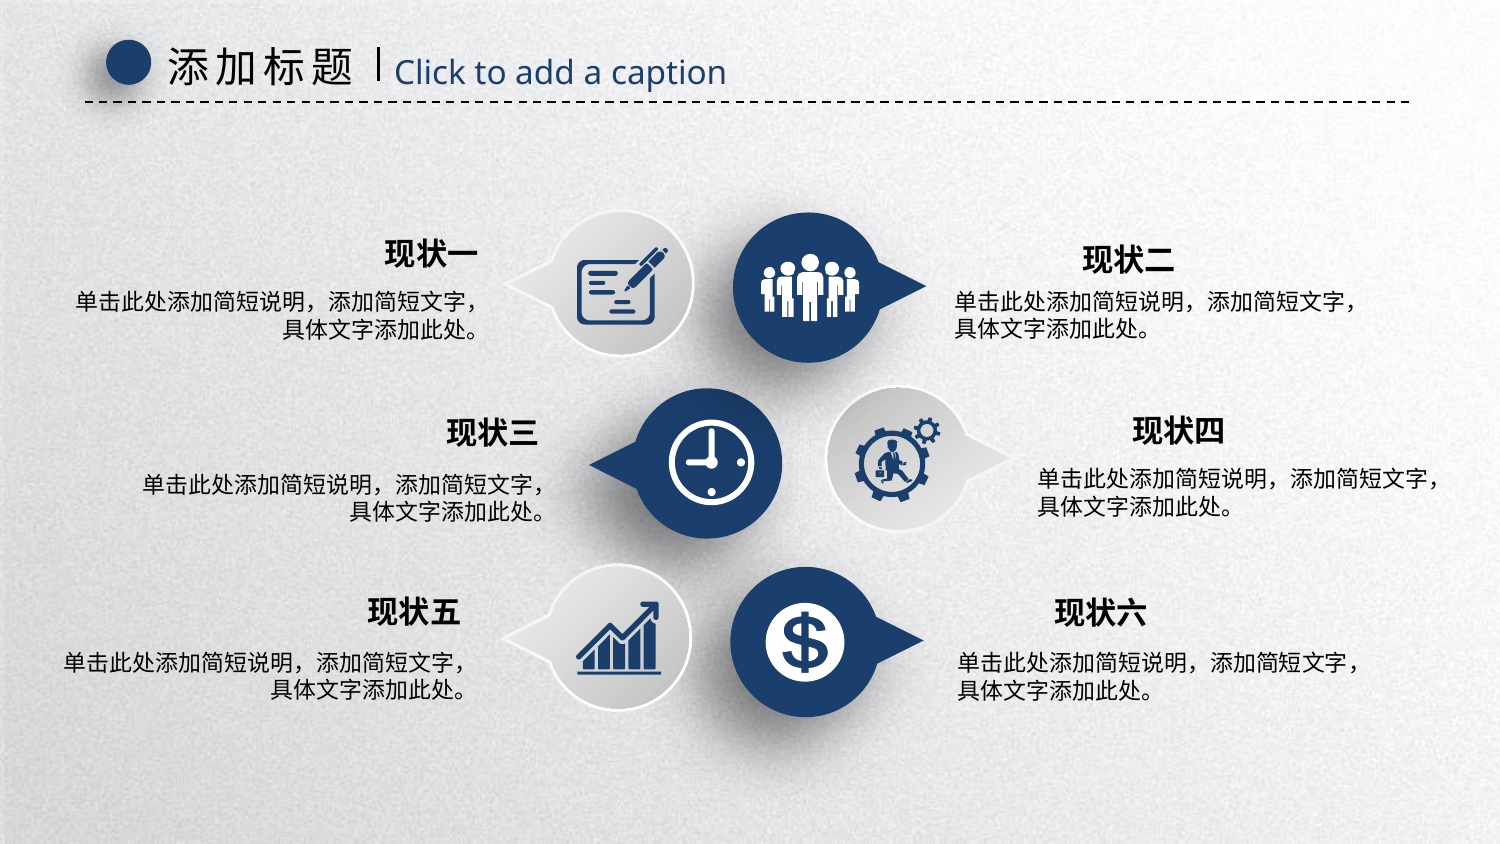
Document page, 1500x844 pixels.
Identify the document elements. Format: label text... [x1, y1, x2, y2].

text_box 现状四 [1117, 404, 1241, 457]
text_box [105, 38, 153, 86]
text_box [731, 211, 929, 364]
text_box [729, 565, 926, 719]
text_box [521, 541, 670, 734]
text_box 现状五 [352, 585, 477, 638]
text_box 现状二 [1067, 232, 1191, 280]
text_box 添加标题 [153, 33, 369, 99]
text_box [524, 186, 673, 380]
picture [0, 0, 1500, 844]
text_box Click to add a caption [379, 43, 743, 99]
text_box [844, 266, 860, 312]
text_box 单击此处添加简短说明，添加简短文字， 具体文字添加此处。 [939, 280, 1384, 350]
text_box [776, 261, 796, 317]
text_box 单击此处添加简短说明，添加简短文字， 具体文字添加此处。 [942, 641, 1387, 712]
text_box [846, 362, 995, 555]
text_box [825, 261, 844, 317]
text_box 单击此处添加简短说明，添加简短文字， 具体文字添加此处。 [127, 462, 572, 533]
text_box 单击此处添加简短说明，添加简短文字， 具体文字添加此处。 [60, 280, 505, 351]
text_box [761, 266, 776, 312]
text_box 单击此处添加简短说明，添加简短文字， 具体文字添加此处。 [1023, 457, 1467, 528]
text_box [586, 391, 784, 540]
text_box [668, 419, 755, 506]
text_box [797, 253, 824, 322]
text_box 现状三 [431, 406, 556, 459]
text_box 现状一 [369, 227, 494, 280]
text_box [764, 601, 846, 683]
text_box 单击此处添加简短说明，添加简短文字， 具体文字添加此处。 [48, 640, 493, 711]
text_box 现状六 [1039, 585, 1163, 639]
